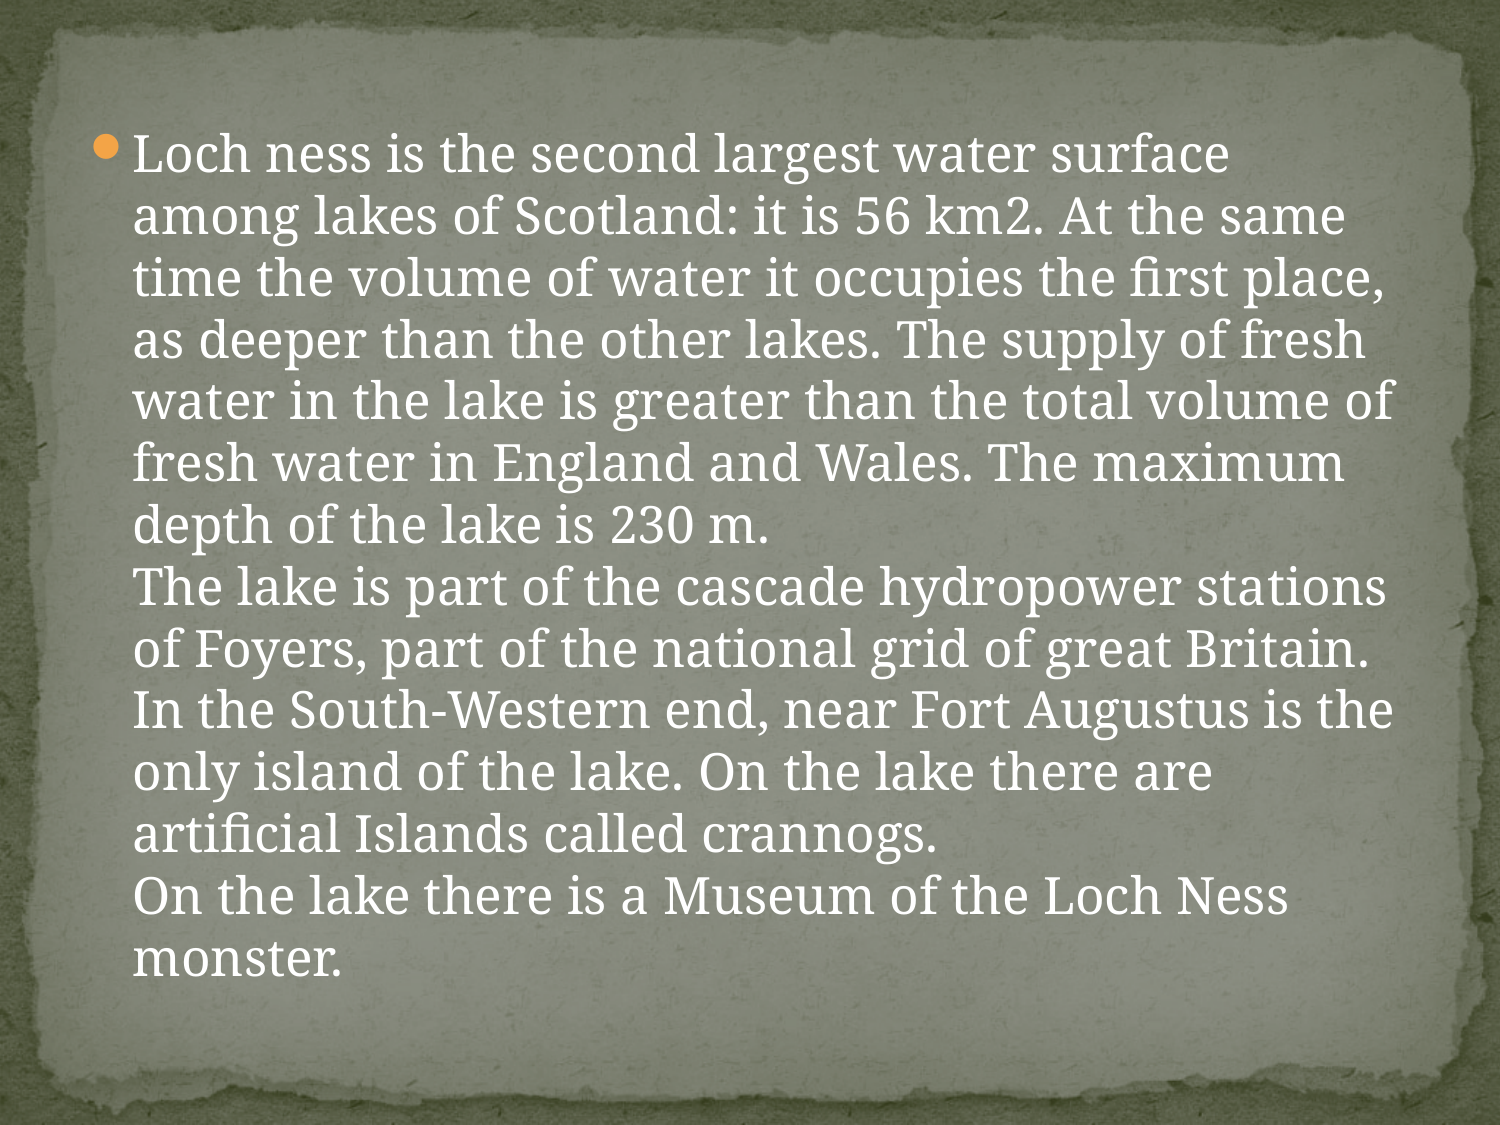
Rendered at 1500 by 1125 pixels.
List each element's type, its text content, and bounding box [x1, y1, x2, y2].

list Loch ness is the second largest water surface among lakes of Scotland: it is 56 km2. At the same time the volume of water it occupies the first place, as deeper than the other lakes. The supply of fresh water in the lake is greater than the total volume of fresh water in England and Wales. The maximum depth of the lake is 230 m. The lake is part of the cascade hydropower stations of Foyers, part of the national grid of great Britain. In the South-Western end, near Fort Augustus is the only island of the lake. On the lake there are artificial Islands called crannogs. On the lake there is a Museum of the Loch Ness monster. [75, 113, 1425, 1005]
